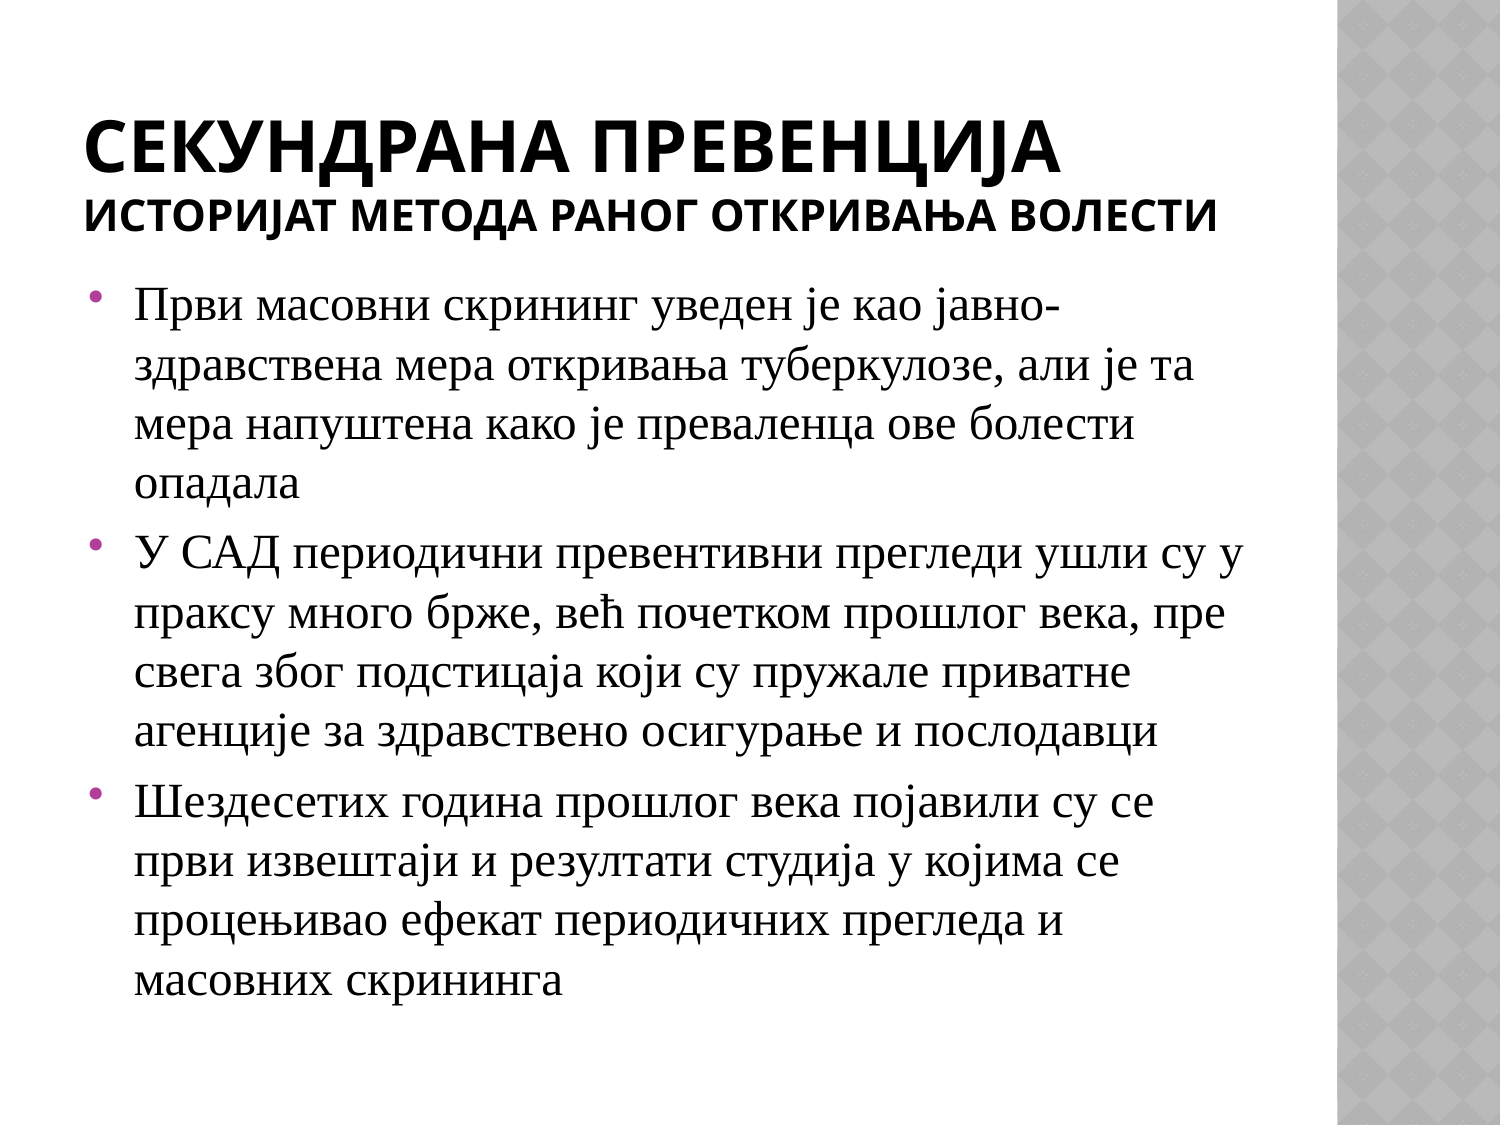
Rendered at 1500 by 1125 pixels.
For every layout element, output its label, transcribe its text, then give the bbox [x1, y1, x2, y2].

list Први масовни скрининг уведен је као јавно-здравствена мера откривања туберкулозе, али је та мера напуштена како је преваленца ове болести опадала У САД периодични превентивни прегледи ушли су у праксу много брже, већ почетком прошлог века, пре свега због подстицаја који су пружале приватне агенције за здравствено осигурање и послодавци Шездесетих година прошлог века појавили су се први извештаји и резултати студија у којима се процењивао ефекат периодичних прегледа и масовних скрининга [75, 264, 1263, 1059]
title Секундрана превенција историјат mетода раног otкривања bолести [75, 52, 1263, 240]
